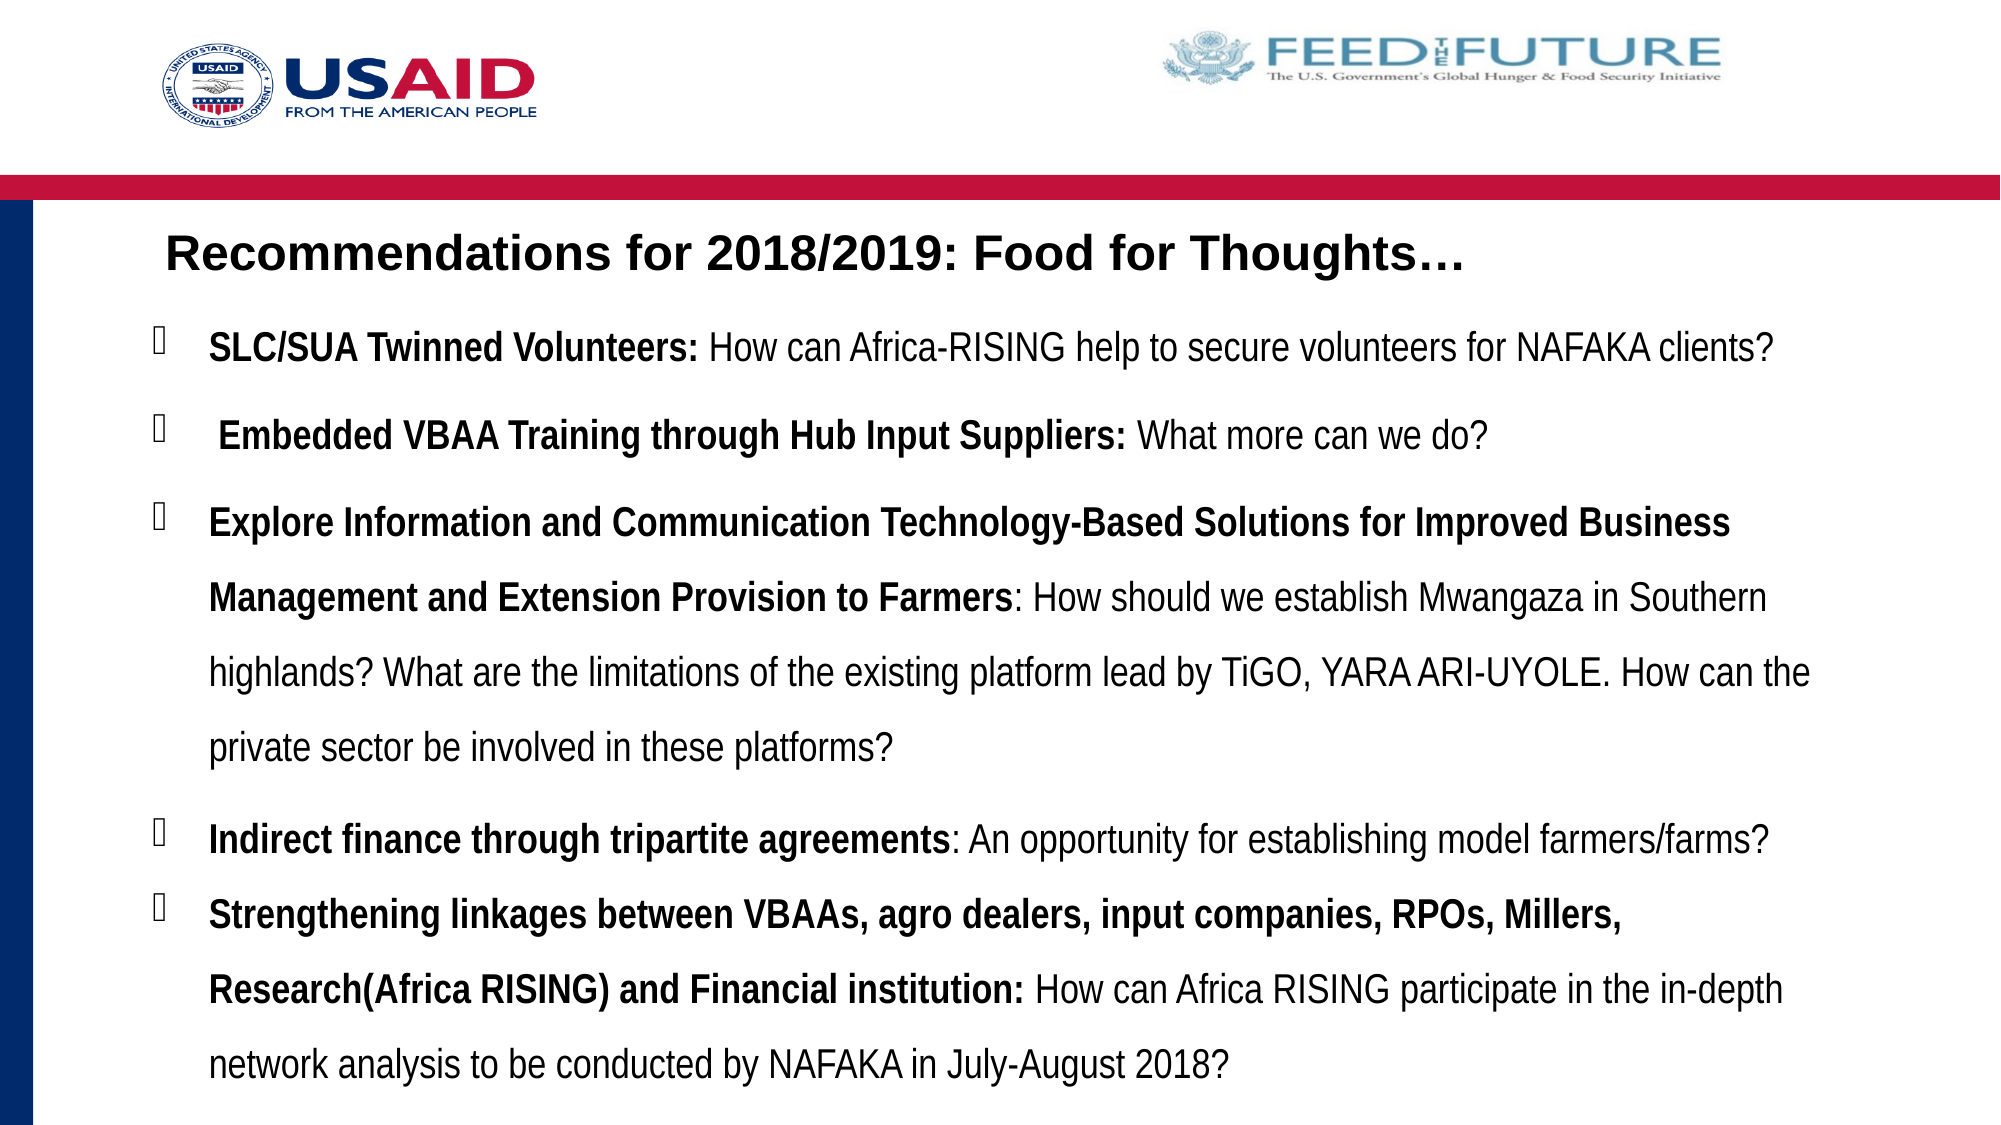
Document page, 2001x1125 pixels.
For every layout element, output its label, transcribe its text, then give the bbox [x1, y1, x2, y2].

title Recommendations for 2018/2019: Food for Thoughts… [150, 212, 1850, 287]
list SLC/SUA Twinned Volunteers: How can Africa-RISING help to secure volunteers for NAFAKA clients? Embedded VBAA Training through Hub Input Suppliers: What more can we do? Explore Information and Communication Technology-Based Solutions for Improved Business Management and Extension Provision to Farmers: How should we establish Mwangaza in Southern highlands? What are the limitations of the existing platform lead by TiGO, YARA ARI-UYOLE. How can the private sector be involved in these platforms? Indirect finance through tripartite agreements: An opportunity for establishing model farmers/farms? Strengthening linkages between VBAAs, agro dealers, input companies, RPOs, Millers, Research(Africa RISING) and Financial institution: How can Africa RISING participate in the in-depth network analysis to be conducted by NAFAKA in July-August 2018? [137, 287, 1875, 1100]
picture [107, 17, 590, 158]
picture [1116, 11, 1837, 152]
